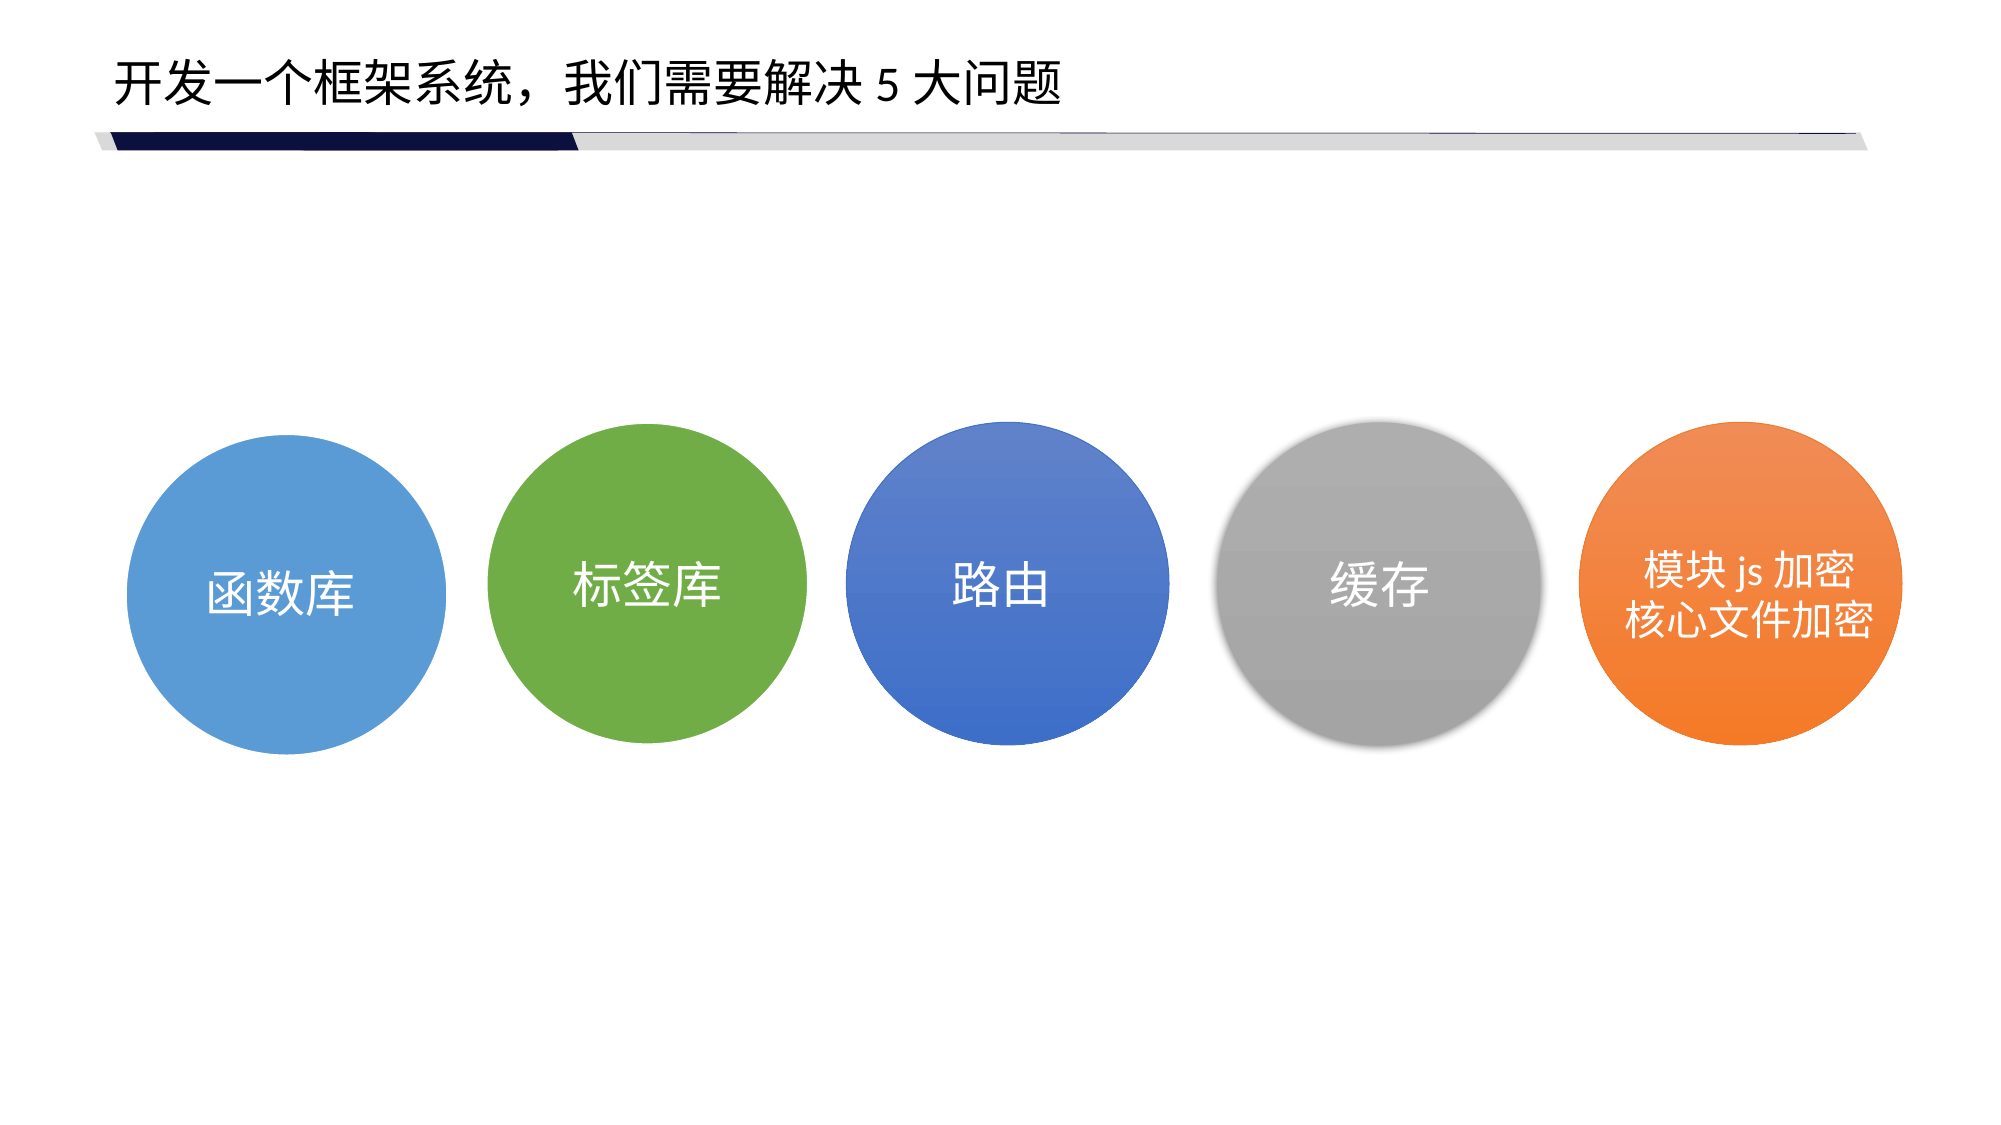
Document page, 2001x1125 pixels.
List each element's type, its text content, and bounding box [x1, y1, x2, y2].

text_box 开发一个框架系统，我们需要解决5大问题 [98, 43, 1077, 119]
text_box [845, 421, 1170, 746]
text_box [1218, 422, 1541, 745]
text_box 标签库 [557, 546, 760, 622]
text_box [94, 132, 1868, 151]
text_box 函数库 [190, 554, 371, 630]
text_box 模块js加密 核心文件加密 [1597, 536, 1902, 652]
text_box [1578, 421, 1896, 746]
text_box [123, 431, 450, 758]
text_box 路由 [936, 546, 1079, 622]
text_box 缓存 [1315, 546, 1470, 622]
text_box [484, 420, 811, 747]
